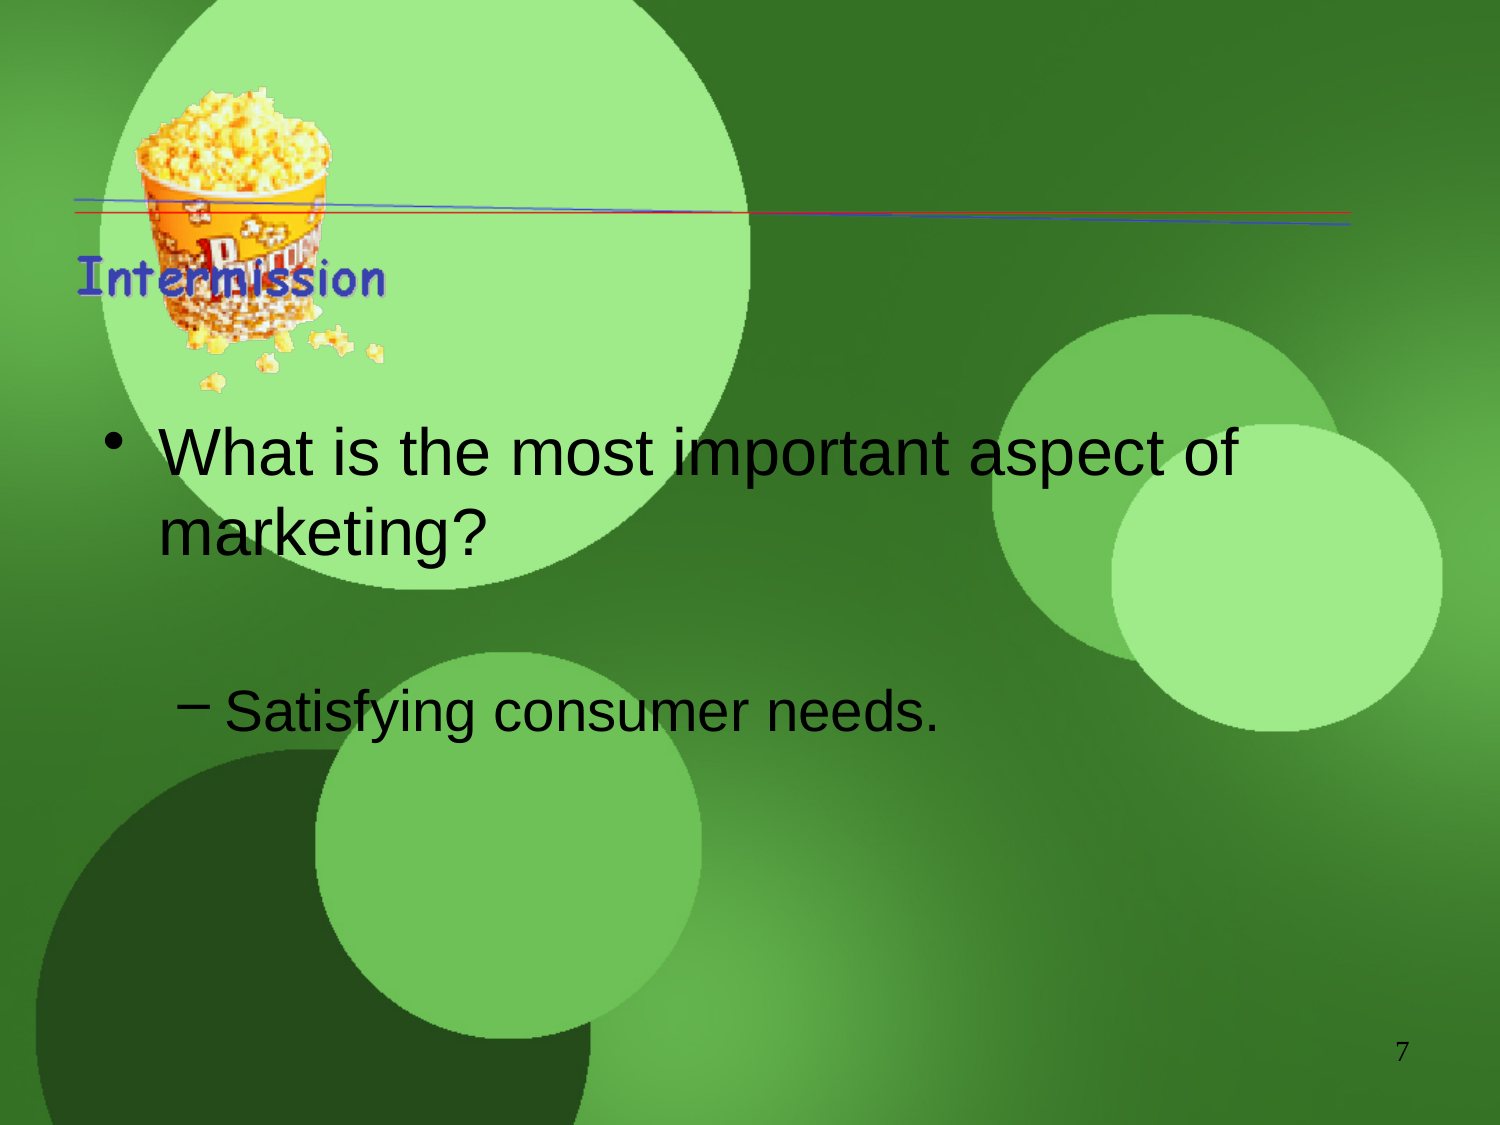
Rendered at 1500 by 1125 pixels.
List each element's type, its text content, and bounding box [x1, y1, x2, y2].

picture [0, 0, 1500, 1125]
list What is the most important aspect of marketing? Satisfying consumer needs. [87, 400, 1401, 980]
slide_number 7 [1074, 1024, 1426, 1103]
